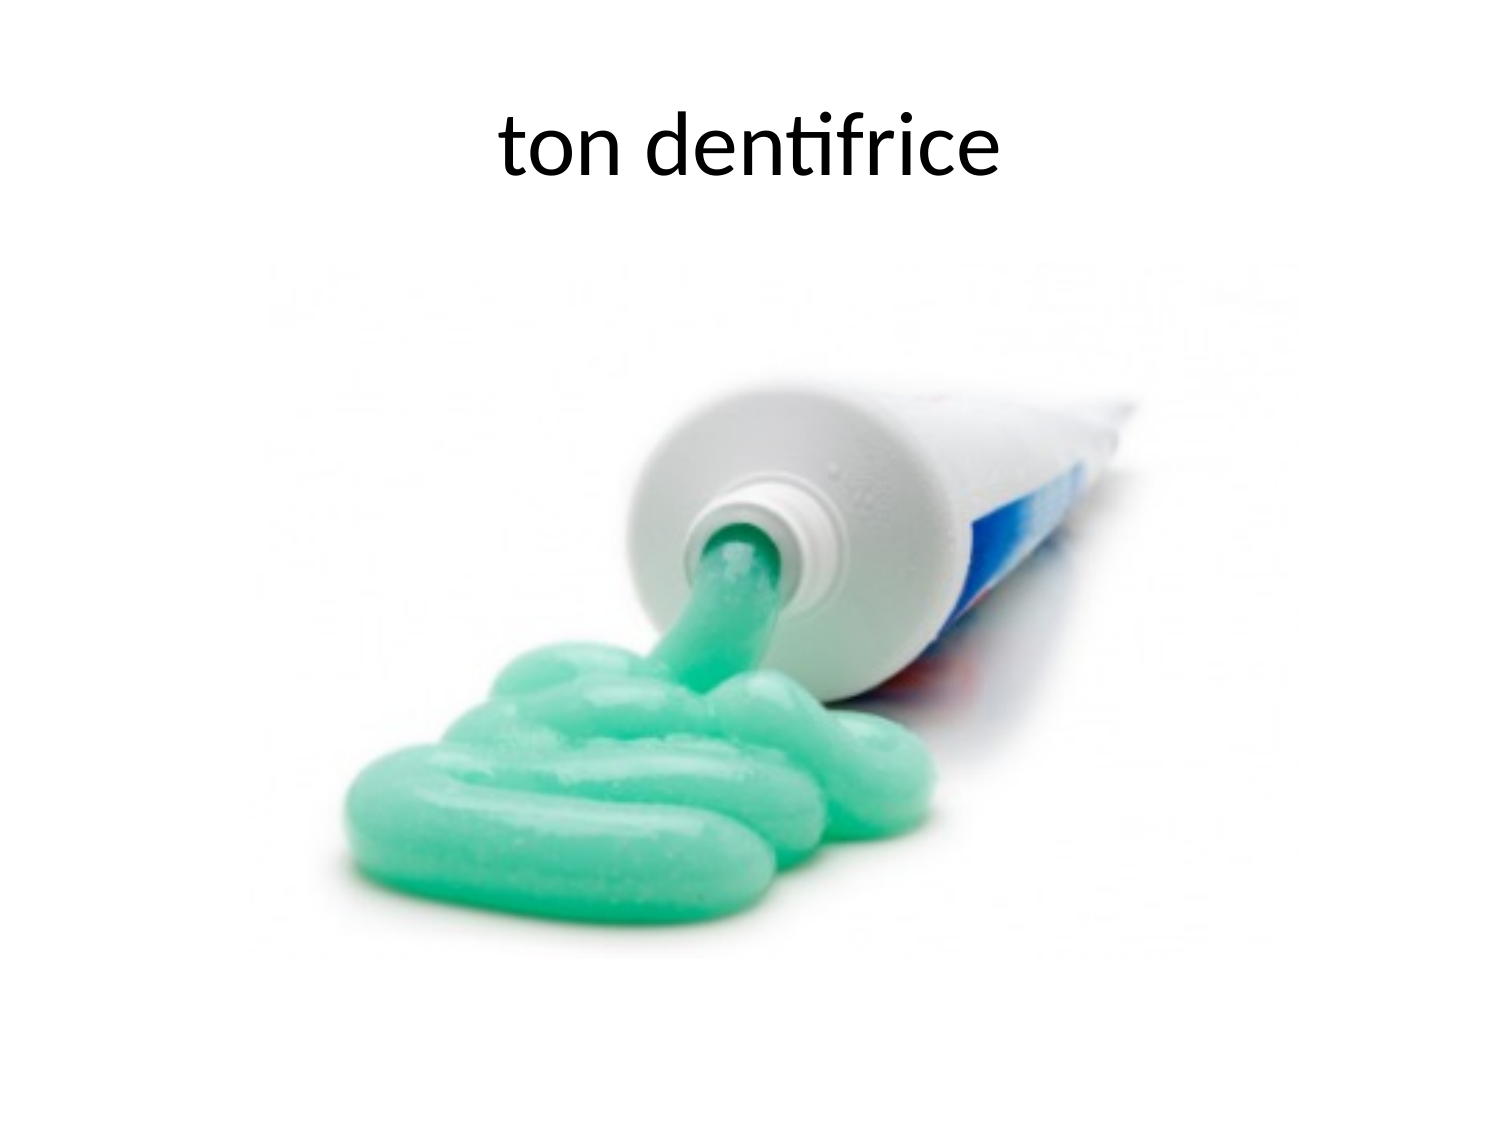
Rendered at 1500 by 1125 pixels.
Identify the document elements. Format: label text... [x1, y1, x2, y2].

picture [249, 262, 1301, 959]
title ton dentifrice [75, 45, 1425, 233]
